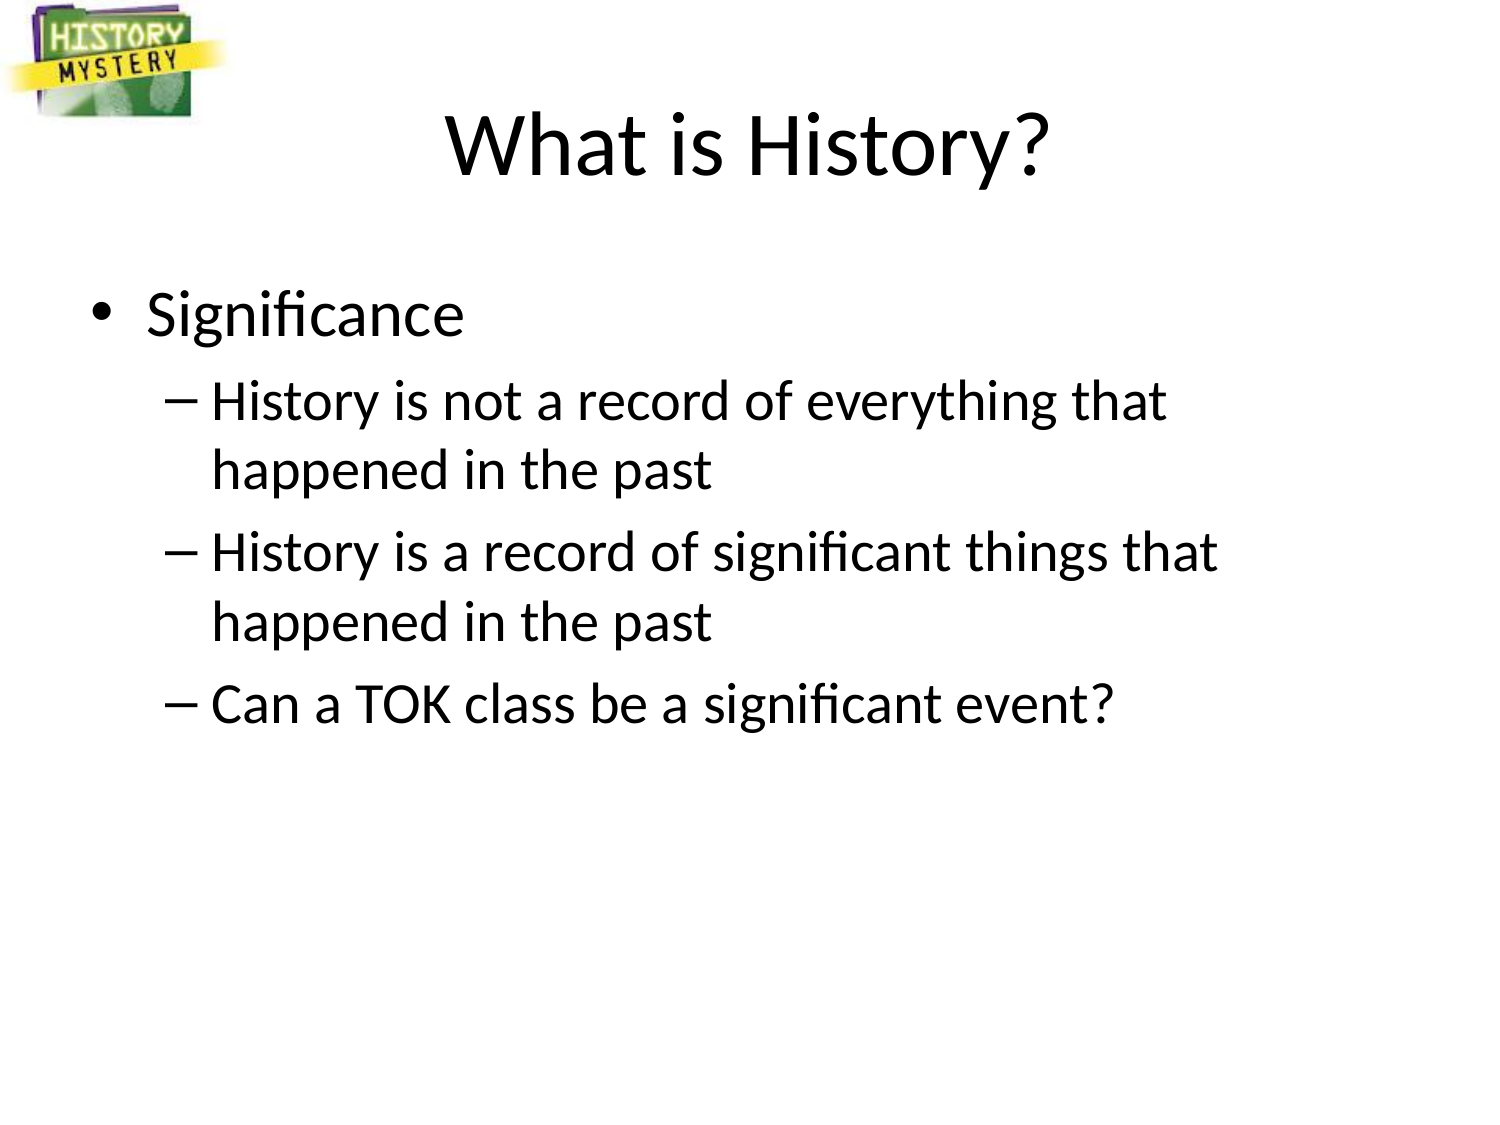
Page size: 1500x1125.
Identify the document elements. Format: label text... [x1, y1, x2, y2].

list Significance History is not a record of everything that happened in the past History is a record of significant things that happened in the past Can a TOK class be a significant event? [75, 262, 1425, 1005]
picture [0, 0, 235, 138]
title What is History? [75, 45, 1425, 233]
